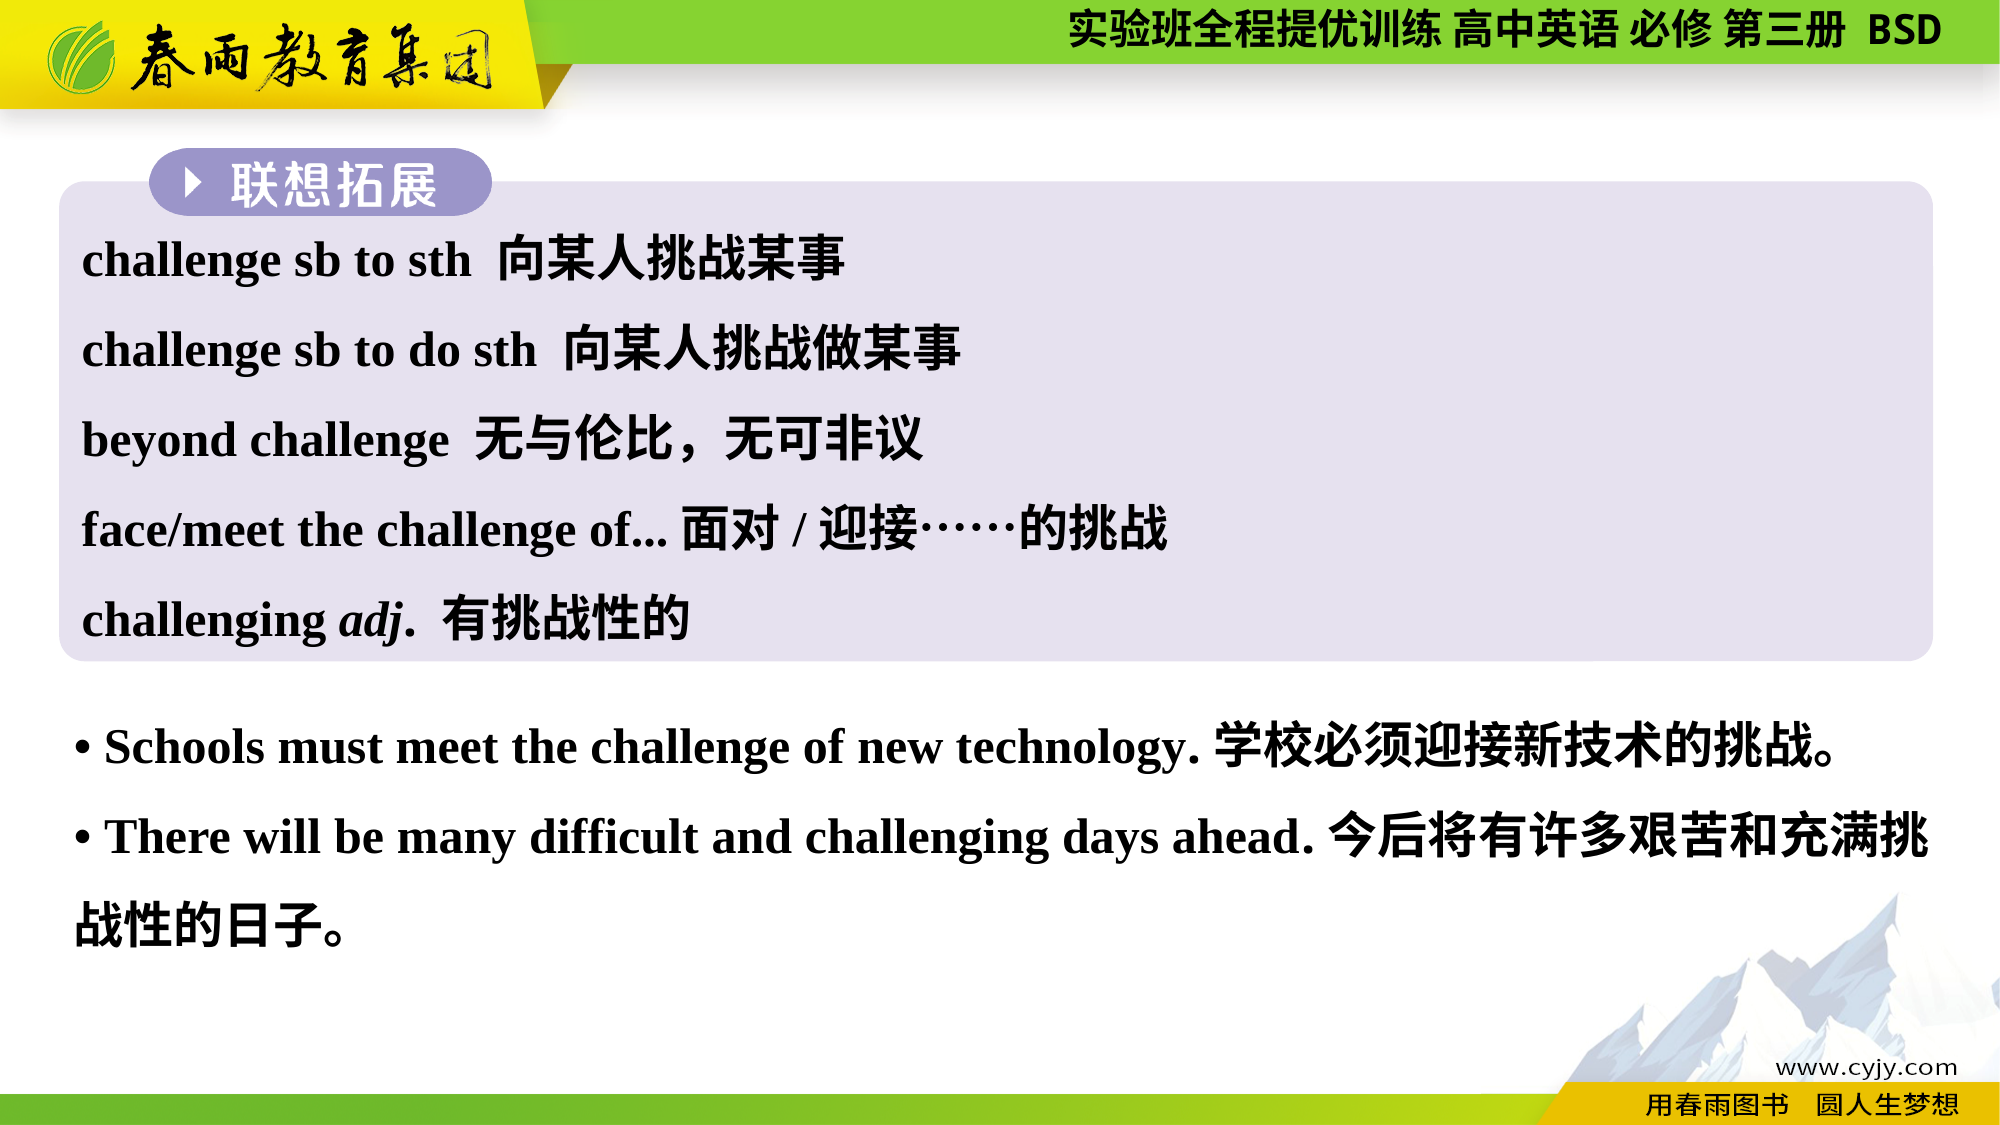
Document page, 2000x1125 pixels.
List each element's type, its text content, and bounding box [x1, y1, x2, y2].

picture [0, 0, 2000, 1125]
text_box • Schools must meet the challenge of new technology.学校必须迎接新技术的挑战。 • There will be many difficult and challenging days ahead.今后将有许多艰苦和充满挑战性的日子。 [59, 676, 1945, 962]
text_box challenge sb to sth 向某人挑战某事 challenge sb to do sth 向某人挑战做某事 beyond challenge 无与伦比，无可非议 face/meet the challenge of...面对/迎接……的挑战 challenging adj. 有挑战性的 [59, 181, 1934, 662]
